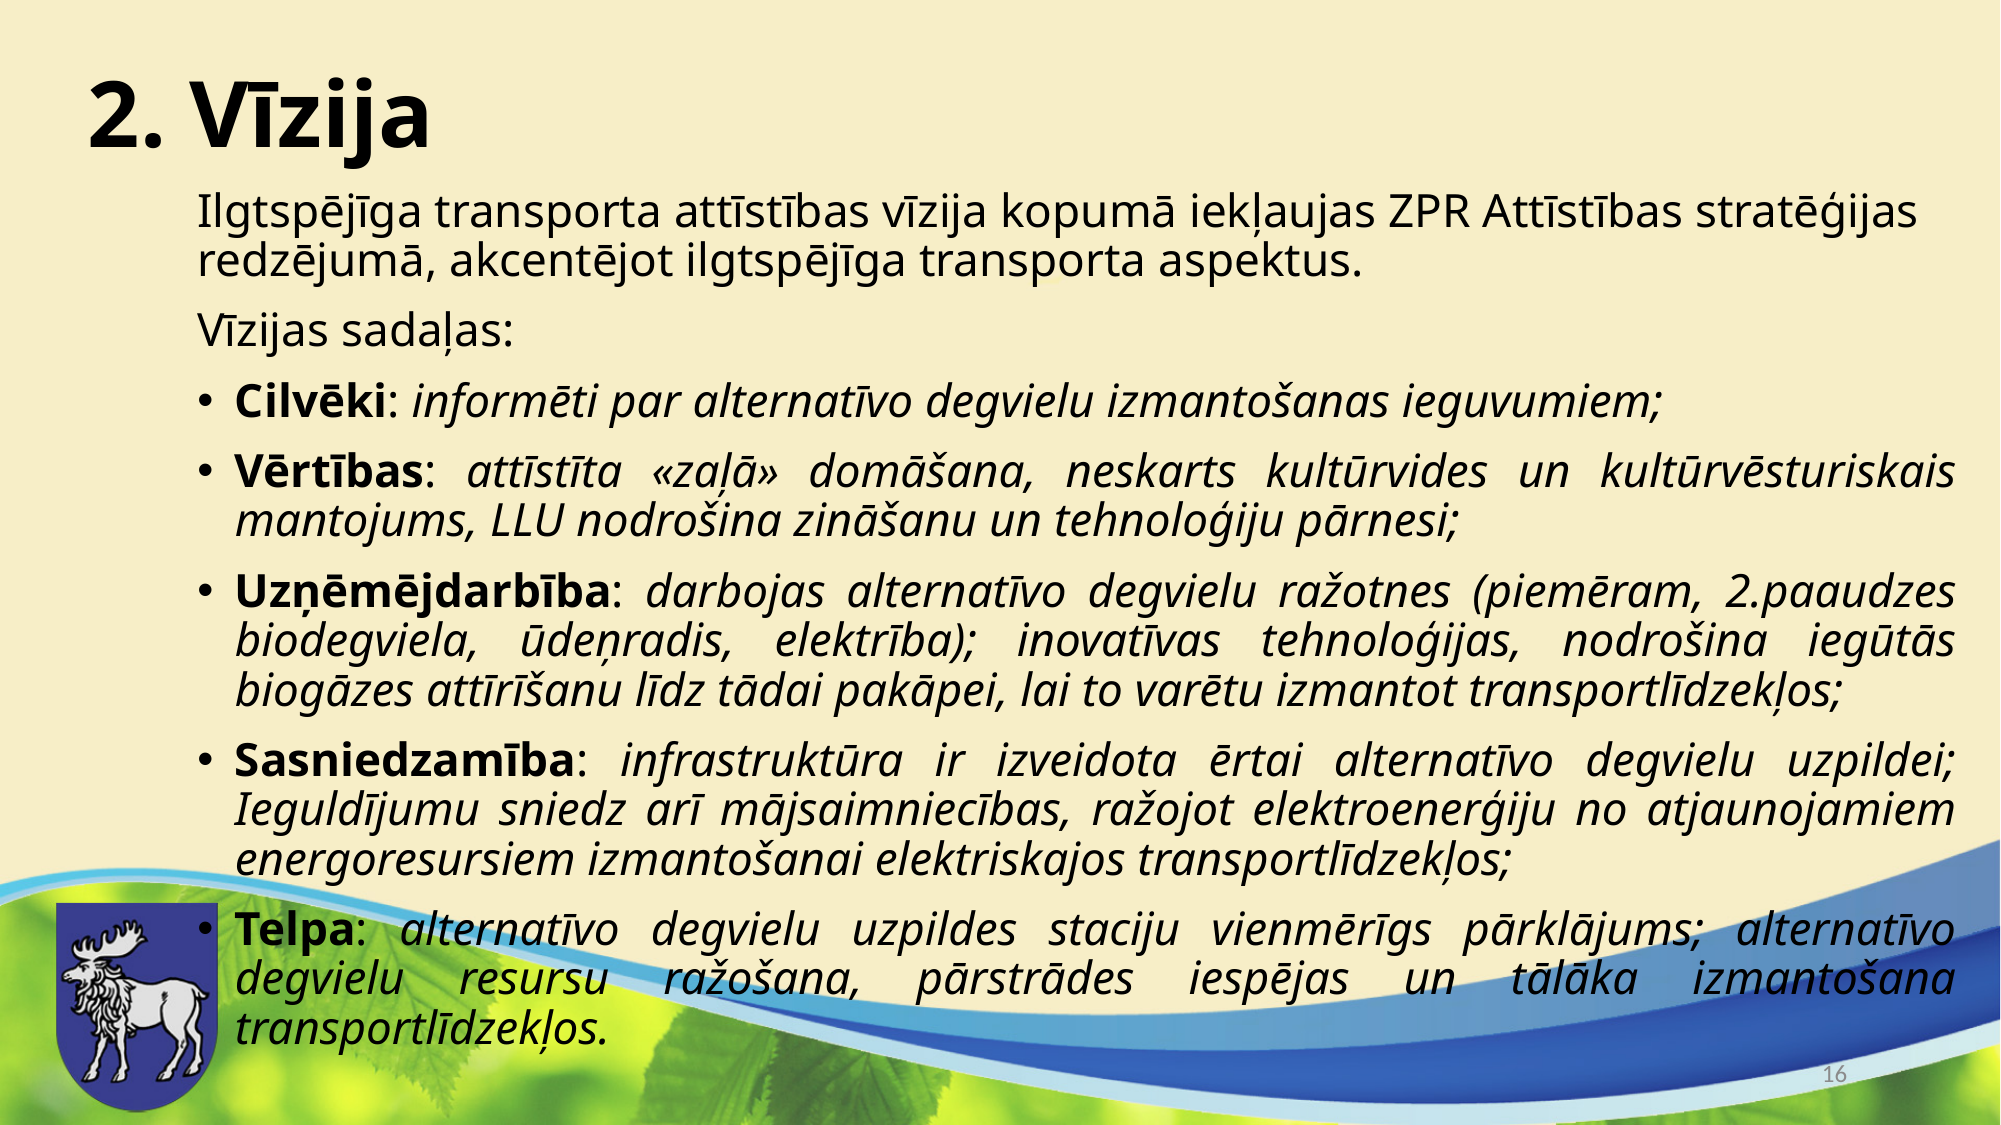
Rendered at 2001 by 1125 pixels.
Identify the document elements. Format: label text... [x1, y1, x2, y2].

slide_number 16 [1412, 1042, 1863, 1103]
list Ilgtspējīga transporta attīstības vīzija kopumā iekļaujas ZPR Attīstības stratēģijas redzējumā, akcentējot ilgtspējīga transporta aspektus. Vīzijas sadaļas: Cilvēki: informēti par alternatīvo degvielu izmantošanas ieguvumiem; Vērtības: attīstīta «zaļā» domāšana, neskarts kultūrvides un kultūrvēsturiskais mantojums, LLU nodrošina zināšanu un tehnoloģiju pārnesi; Uzņēmējdarbība: darbojas alternatīvo degvielu ražotnes (piemēram, 2.paaudzes biodegviela, ūdeņradis, elektrība); inovatīvas tehnoloģijas, nodrošina iegūtās biogāzes attīrīšanu līdz tādai pakāpei, lai to varētu izmantot transportlīdzekļos; Sasniedzamība: infrastruktūra ir izveidota ērtai alternatīvo degvielu uzpildei; Ieguldījumu sniedz arī mājsaimniecības, ražojot elektroenerģiju no atjaunojamiem energoresursiem izmantošanai elektriskajos transportlīdzekļos; Telpa: alternatīvo degvielu uzpildes staciju vienmērīgs pārklājums; alternatīvo degvielu resursu ražošana, pārstrādes iespējas un tālāka izmantošana transportlīdzekļos. [182, 180, 1973, 1006]
picture [0, 0, 2001, 1125]
title 2. Vīzija [72, 9, 1863, 227]
